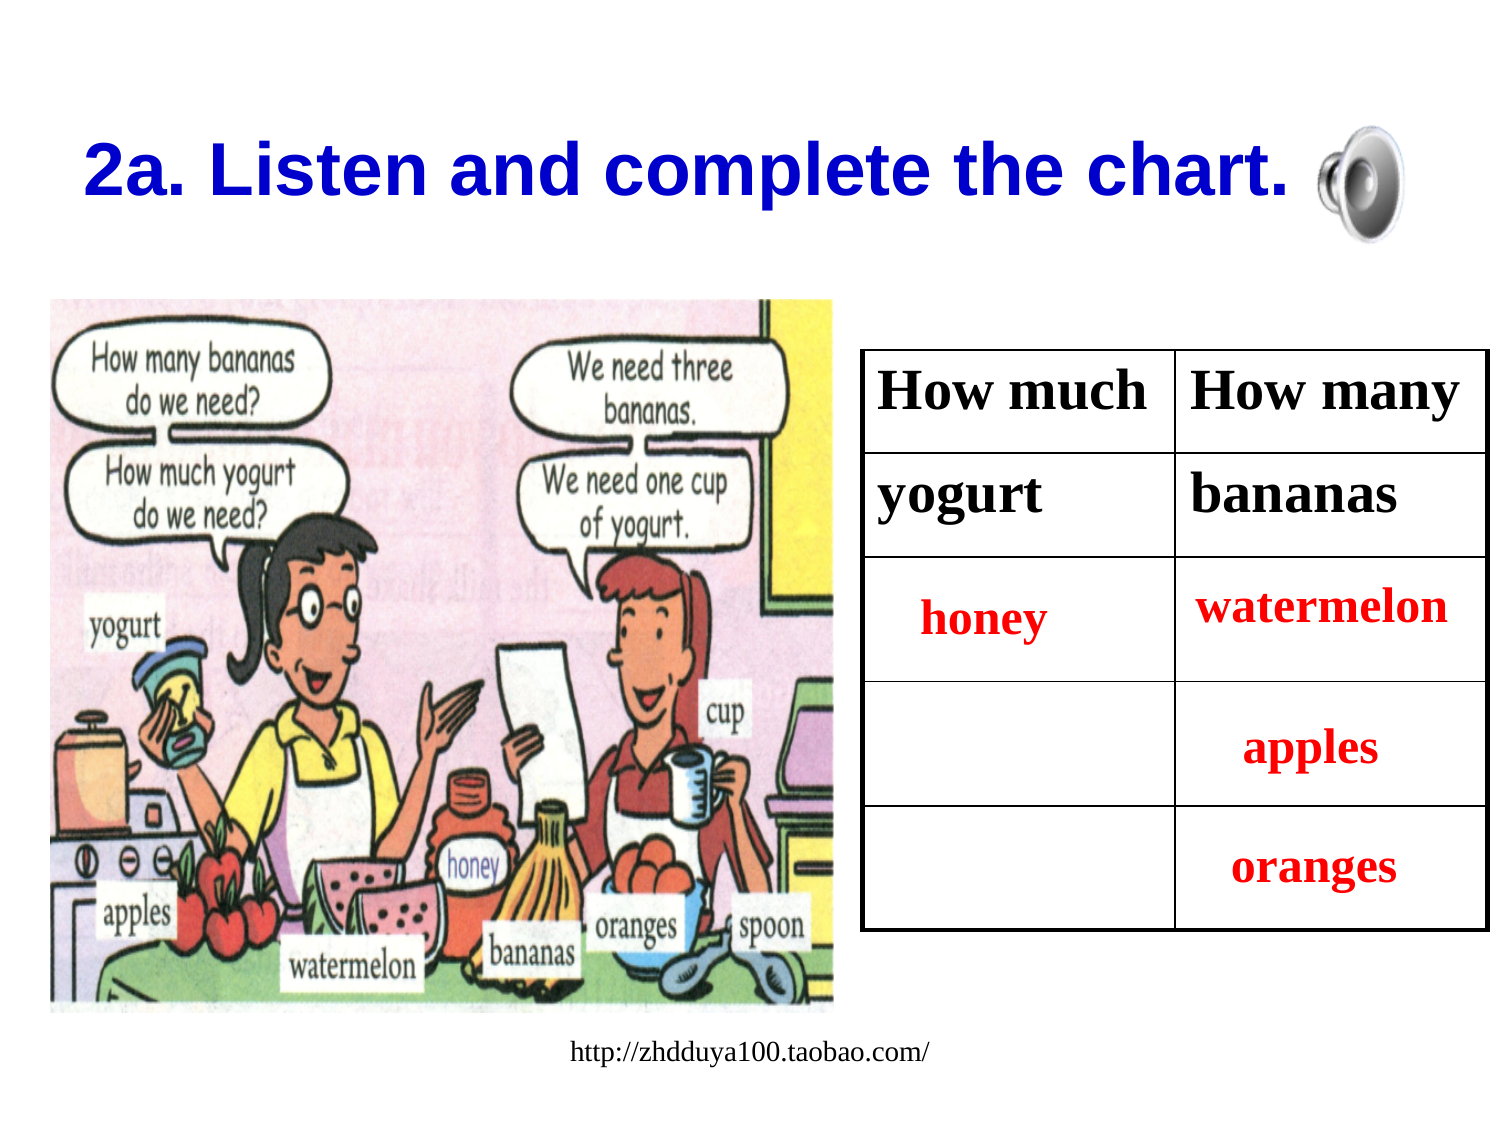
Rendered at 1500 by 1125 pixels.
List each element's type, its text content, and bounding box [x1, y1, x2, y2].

table_header How much [865, 351, 1174, 452]
table_cell [1176, 682, 1485, 805]
text_box honey [900, 574, 1068, 655]
picture [49, 299, 835, 1013]
picture [1312, 124, 1411, 251]
table_cell [1176, 807, 1485, 928]
footer http://zhdduya100.taobao.com/ [512, 1024, 988, 1103]
table_cell bananas [1176, 454, 1485, 556]
table_cell [865, 682, 1174, 805]
table_header How many [1176, 351, 1485, 452]
text_box watermelon [1176, 562, 1469, 642]
table_cell [865, 807, 1174, 928]
table_cell [865, 558, 1174, 681]
text_box apples [1223, 704, 1399, 784]
table_cell [1176, 558, 1485, 681]
text_box oranges [1211, 822, 1418, 902]
text_box 2a. Listen and complete the chart. [68, 112, 1328, 218]
table_cell yogurt [865, 454, 1174, 556]
